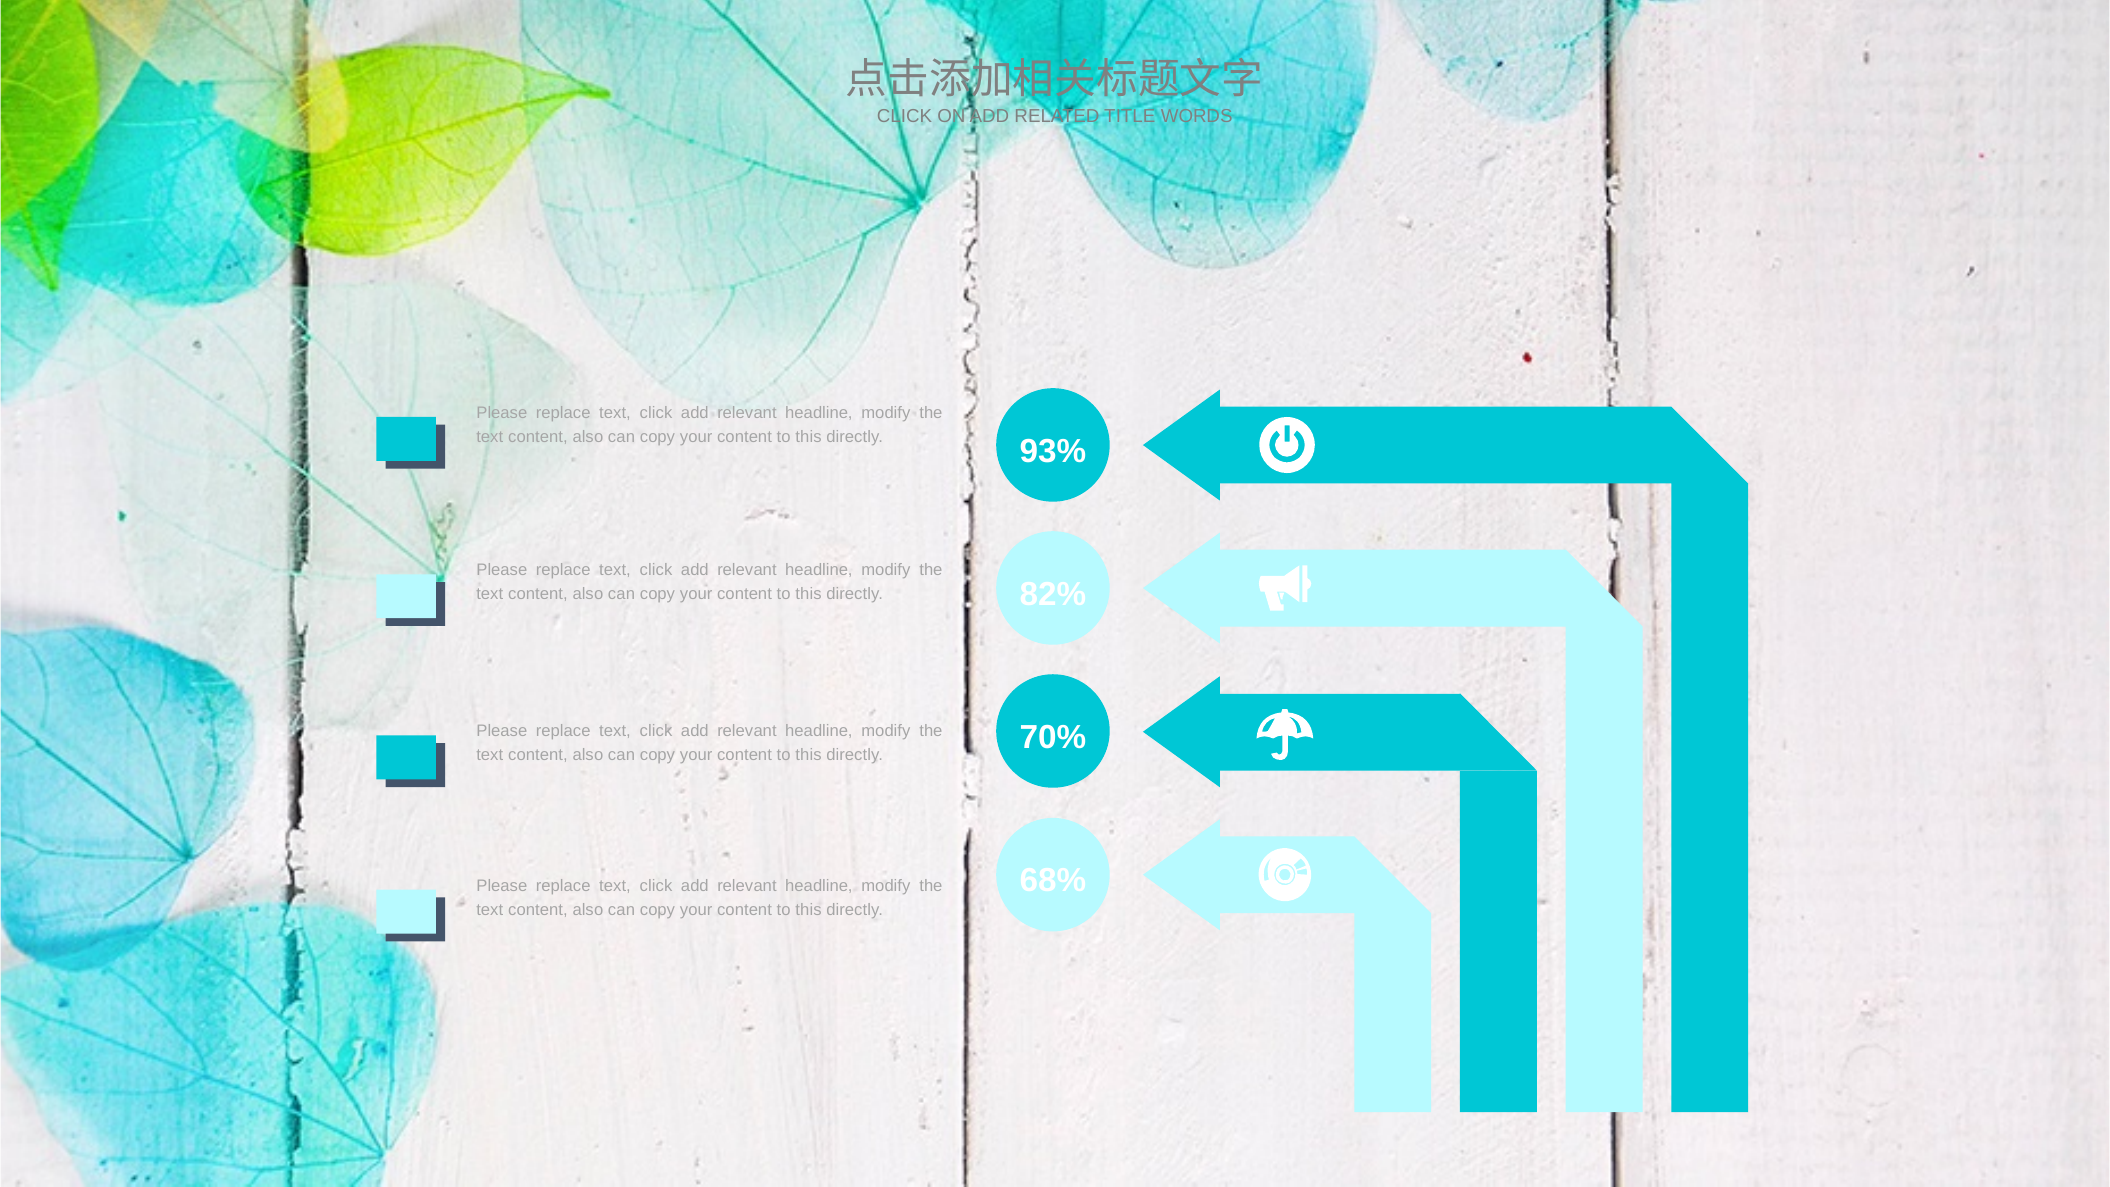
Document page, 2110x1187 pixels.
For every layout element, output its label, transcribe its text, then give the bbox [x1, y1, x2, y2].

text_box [376, 889, 446, 942]
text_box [1142, 819, 1432, 1112]
picture [0, 0, 2110, 1187]
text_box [996, 817, 1110, 932]
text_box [996, 388, 1110, 502]
text_box Please replace text, click add relevant headline, modify the text content, also can copy your content to this directly. [461, 547, 959, 611]
text_box Please replace text, click add relevant headline, modify the text content, also can copy your content to this directly. [461, 390, 959, 453]
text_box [376, 416, 446, 469]
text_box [1142, 389, 1749, 1112]
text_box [996, 674, 1110, 788]
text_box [996, 531, 1110, 645]
text_box Please replace text, click add relevant headline, modify the text content, also can copy your content to this directly. [461, 863, 959, 926]
text_box 点击添加相关标题文字 [803, 44, 1307, 107]
text_box CLICK ON ADD RELATED TITLE WORDS [852, 95, 1257, 130]
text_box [376, 735, 446, 788]
text_box Please replace text, click add relevant headline, modify the text content, also can copy your content to this directly. [461, 708, 959, 772]
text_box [376, 574, 446, 626]
